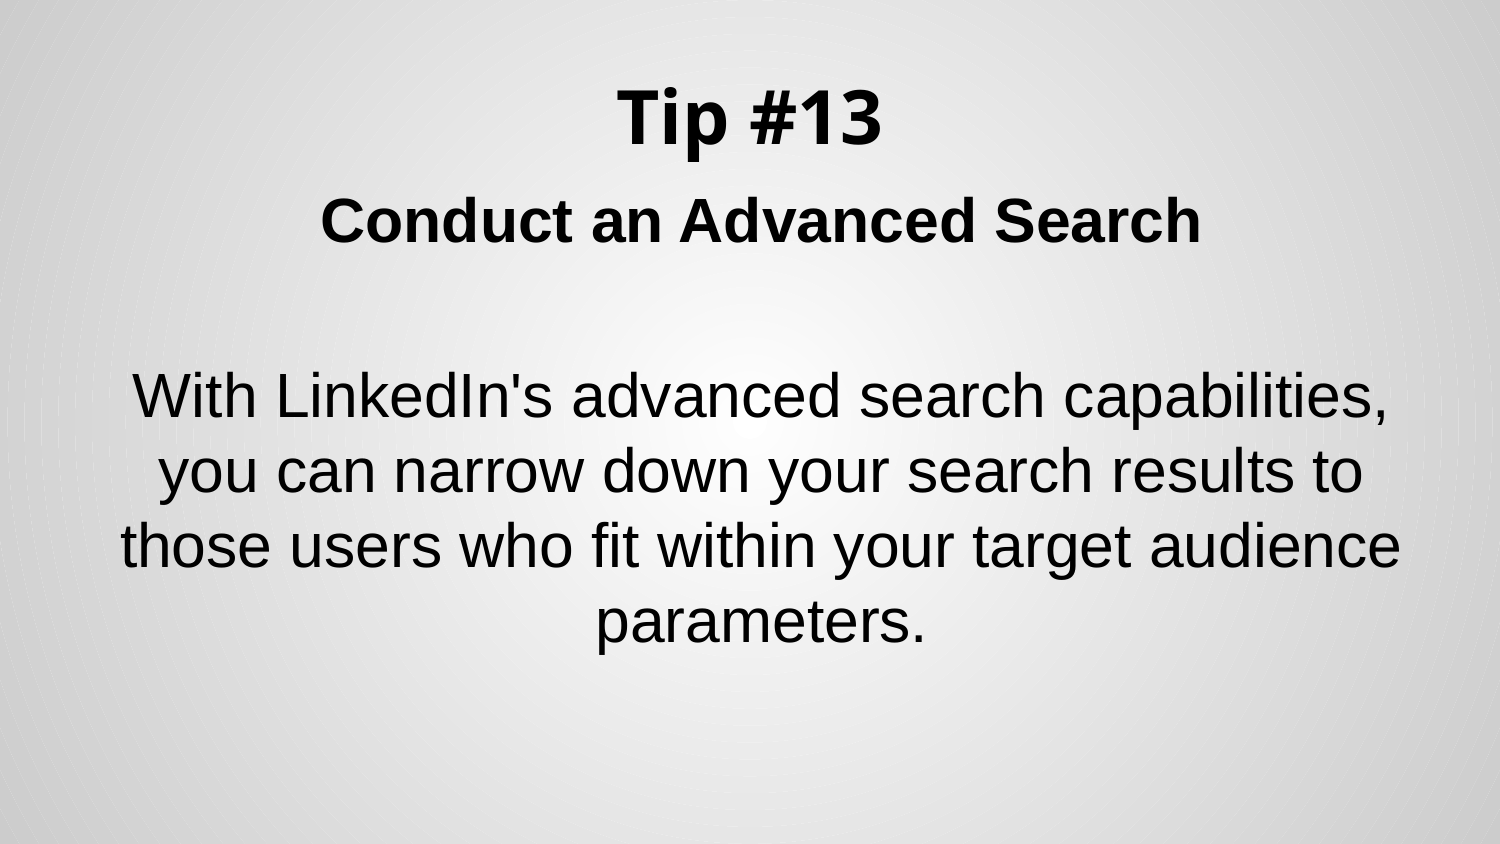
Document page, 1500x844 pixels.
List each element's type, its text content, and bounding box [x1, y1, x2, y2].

list Conduct an Advanced Search With LinkedIn's advanced search capabilities, you can narrow down your search results to those users who fit within your target audience parameters. [87, 77, 1438, 827]
title Tip #13 [75, 33, 1425, 175]
